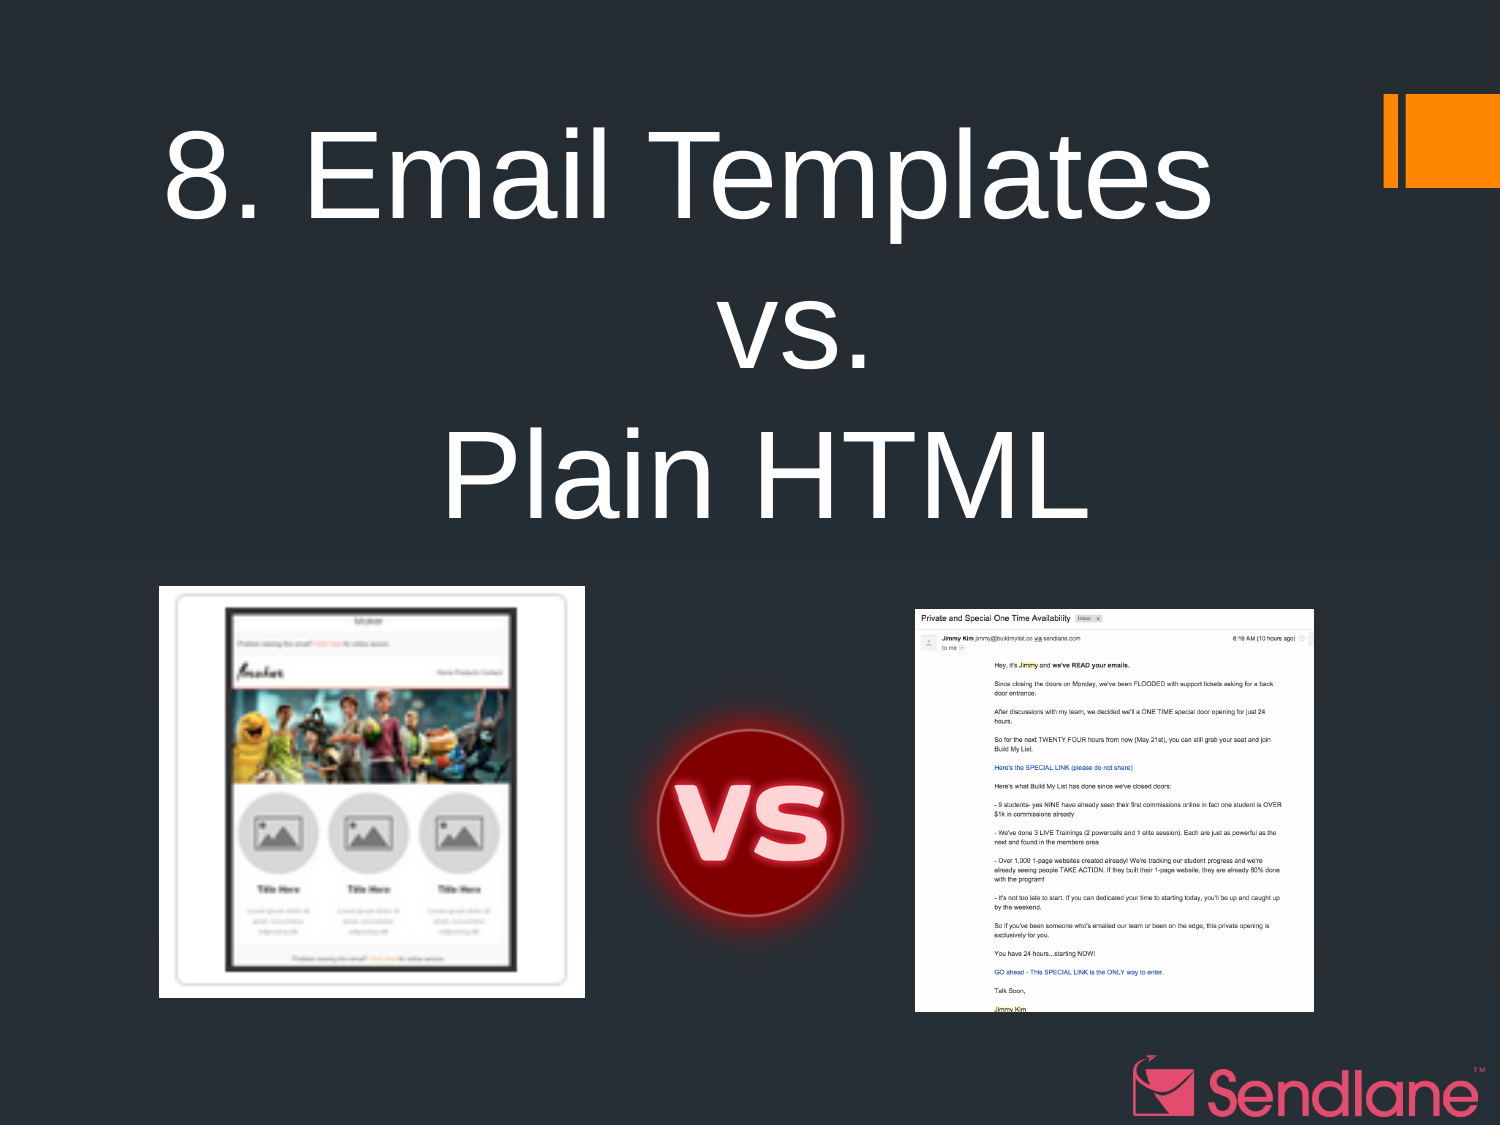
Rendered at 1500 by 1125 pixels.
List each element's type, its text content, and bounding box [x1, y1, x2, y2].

picture [1127, 1027, 1489, 1125]
picture [914, 609, 1315, 1012]
title 8. Email Templates vs. Plain HTML [147, 137, 1459, 551]
picture [607, 680, 893, 965]
picture [158, 585, 586, 998]
